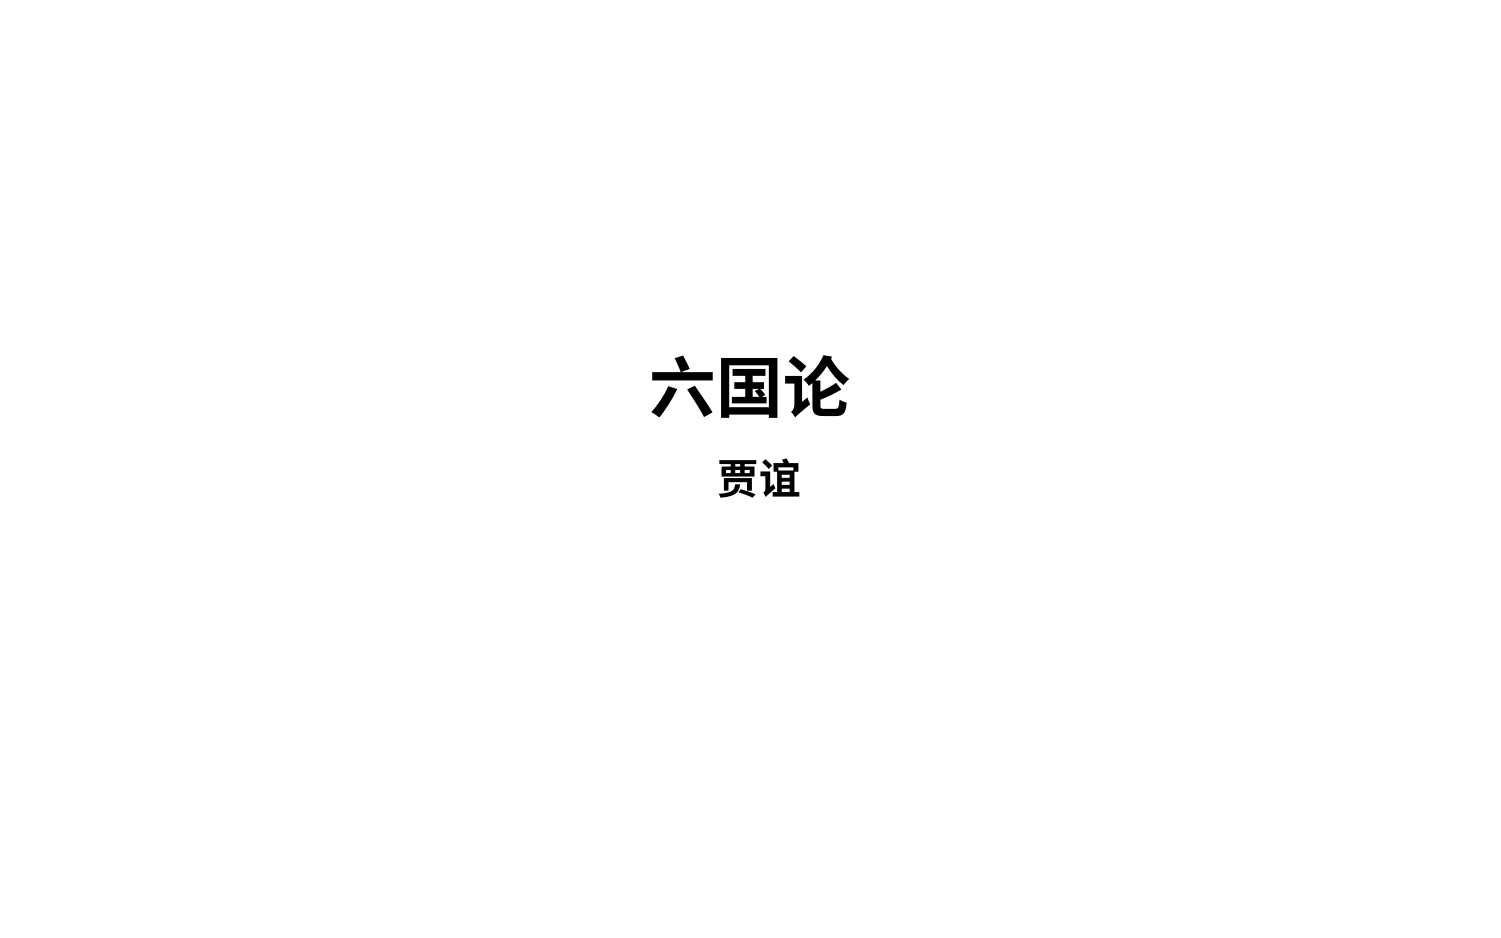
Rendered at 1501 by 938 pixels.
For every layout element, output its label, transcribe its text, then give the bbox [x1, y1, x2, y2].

text_box 贾谊 [702, 445, 833, 510]
text_box 六国论 [111, 313, 1388, 433]
